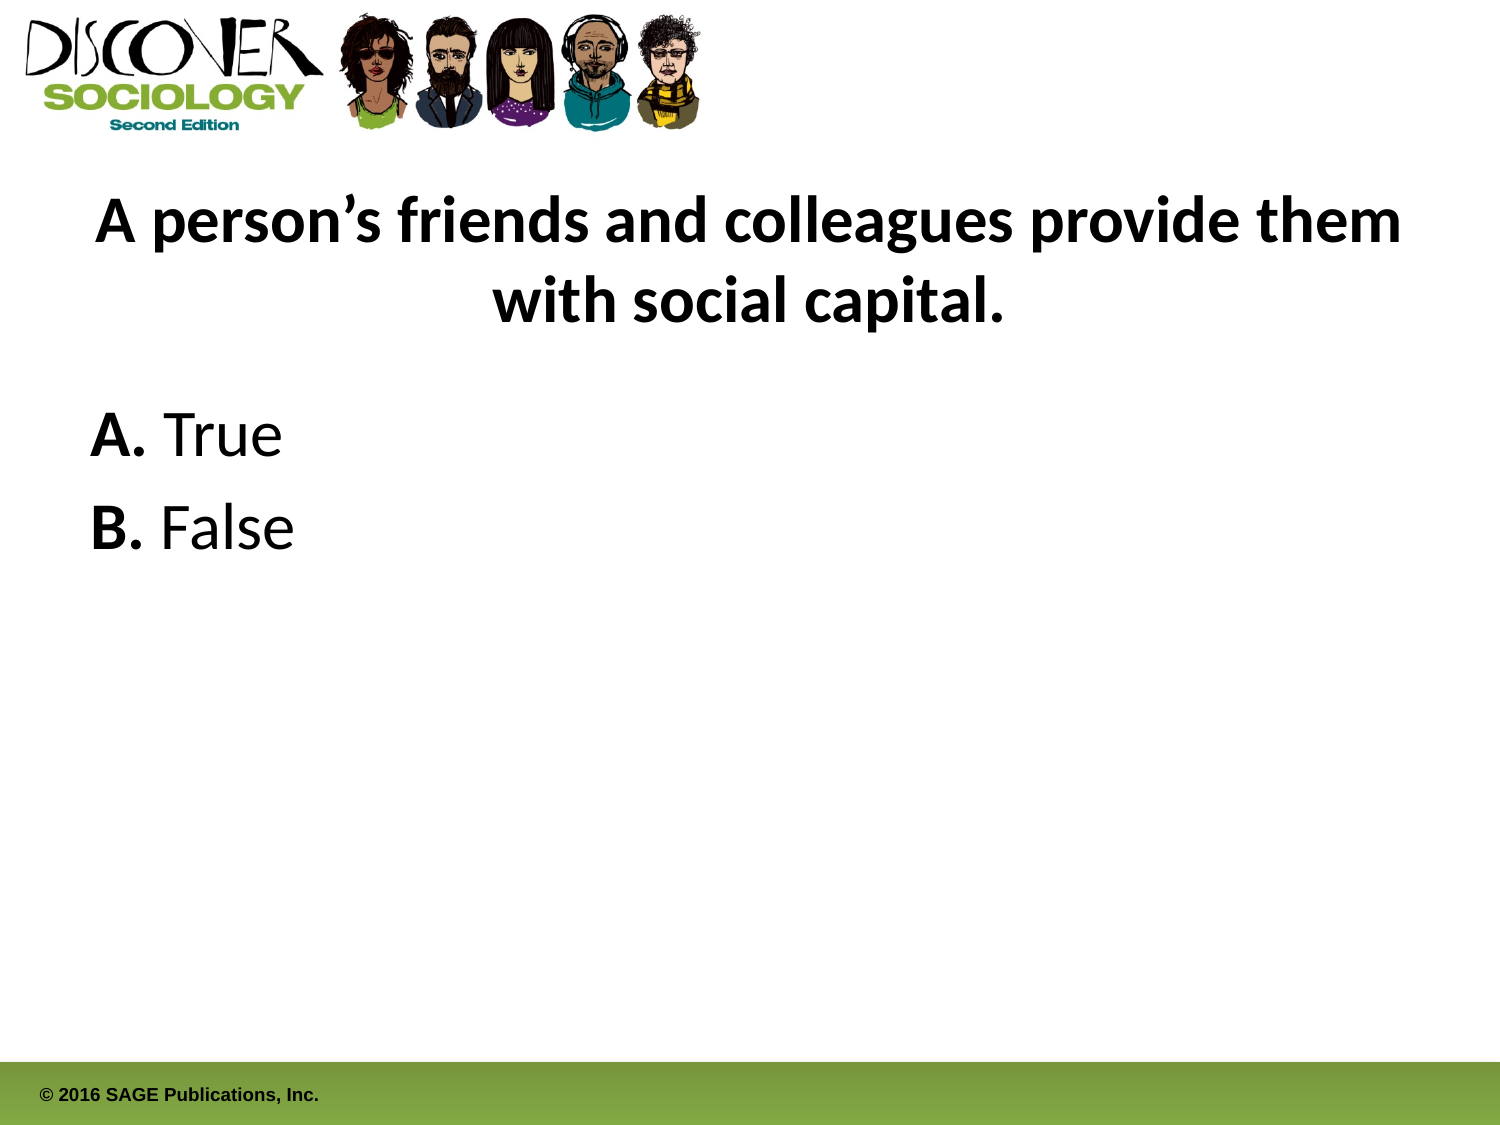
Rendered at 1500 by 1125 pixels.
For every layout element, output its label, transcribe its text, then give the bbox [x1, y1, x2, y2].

list A. True B. False [75, 382, 1425, 1125]
title A person’s friends and colleagues provide them with social capital. [75, 162, 1425, 350]
picture [0, 0, 1500, 1062]
